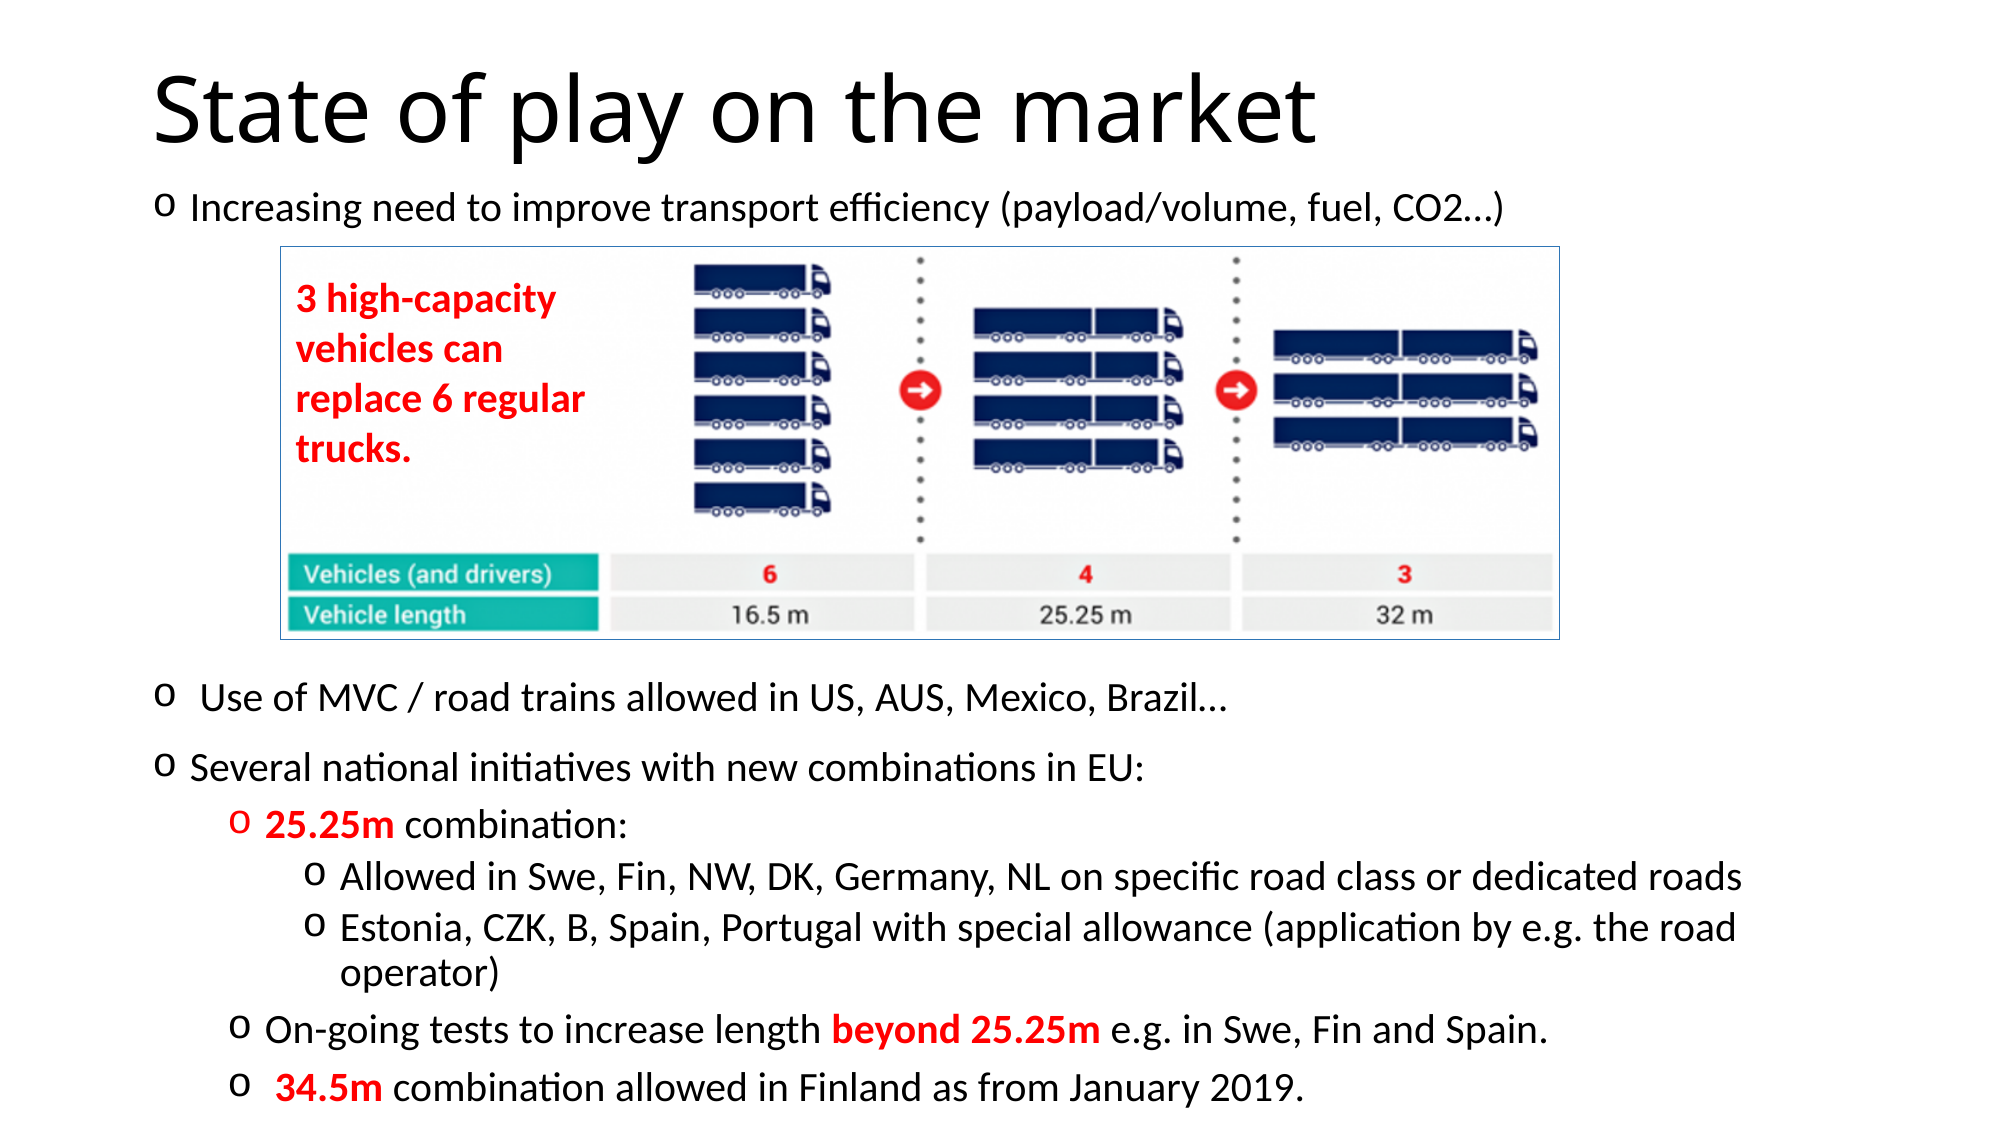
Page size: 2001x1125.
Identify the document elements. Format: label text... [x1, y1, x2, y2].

title State of play on the market [137, 4, 1863, 177]
picture [280, 246, 1560, 640]
list Increasing need to improve transport efficiency (payload/volume, fuel, CO2…) Use of MVC / road trains allowed in US, AUS, Mexico, Brazil… Several national initiatives with new combinations in EU: 25.25m combination: Allowed in Swe, Fin, NW, DK, Germany, NL on specific road class or dedicated roads Estonia, CZK, B, Spain, Portugal with special allowance (application by e.g. the road operator) On-going tests to increase length beyond 25.25m e.g. in Swe, Fin and Spain. 34.5m combination allowed in Finland as from January 2019. [137, 177, 1863, 1120]
